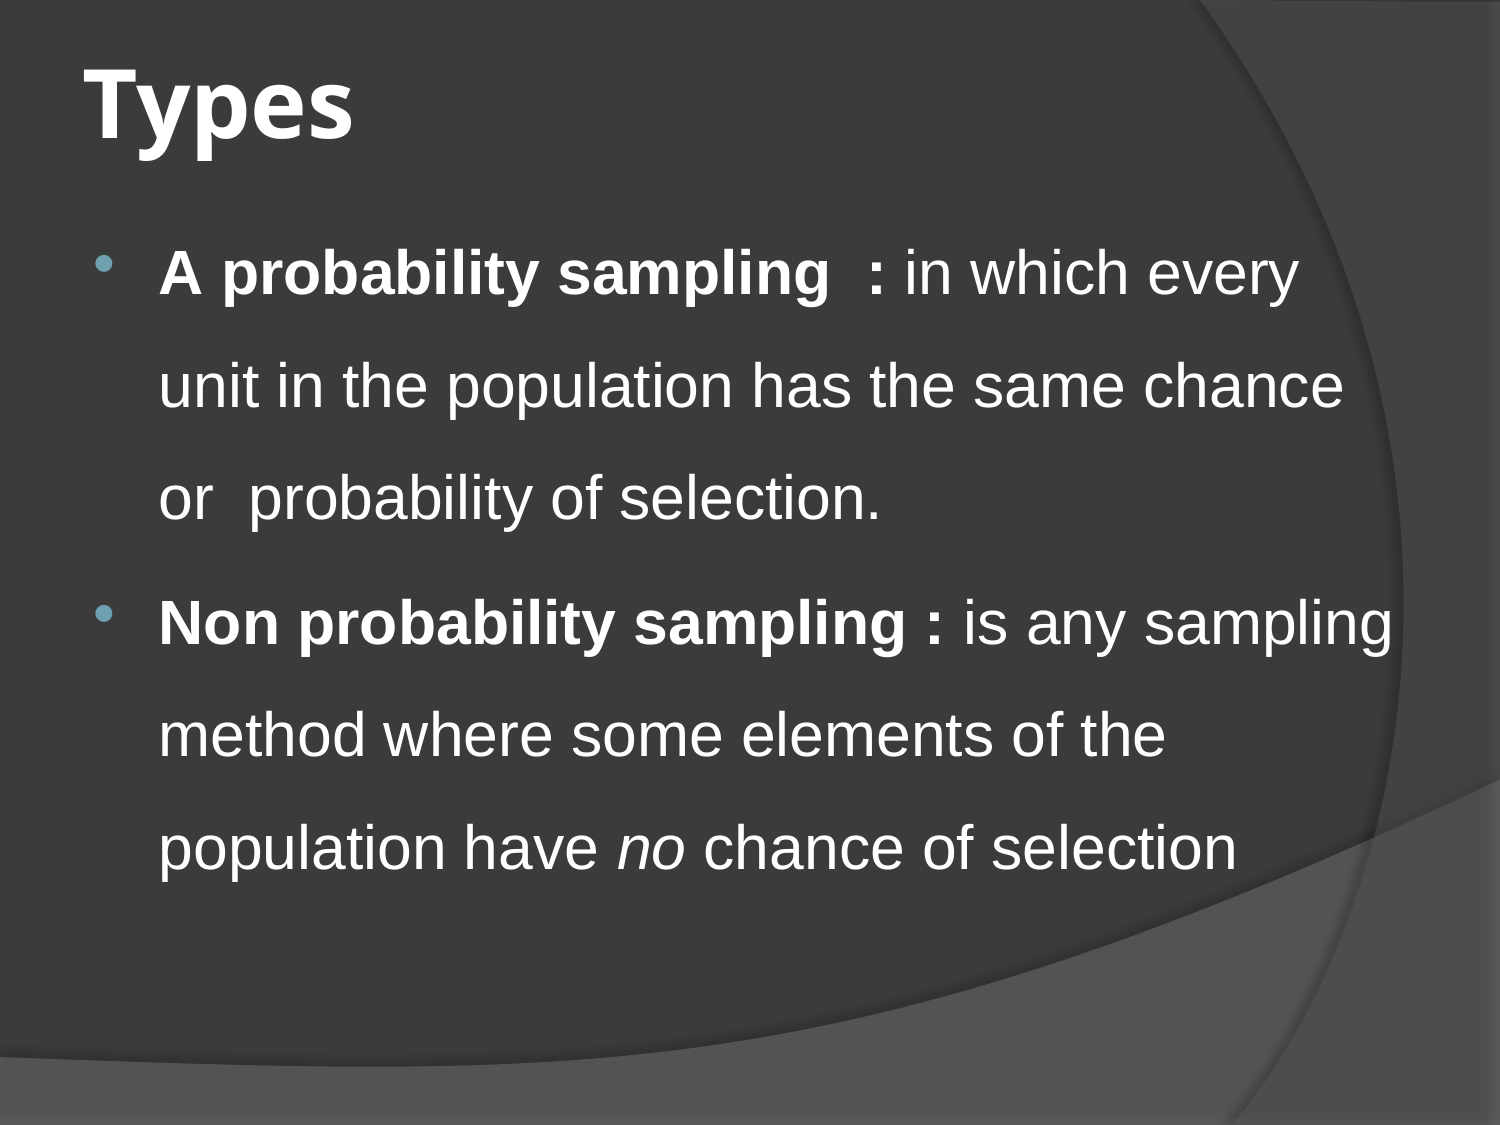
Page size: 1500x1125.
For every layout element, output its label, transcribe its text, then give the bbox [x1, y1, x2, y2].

title Types [75, 24, 1425, 175]
list A probability sampling : in which every unit in the population has the same chance or probability of selection. Non probability sampling : is any sampling method where some elements of the population have no chance of selection [75, 187, 1425, 1075]
